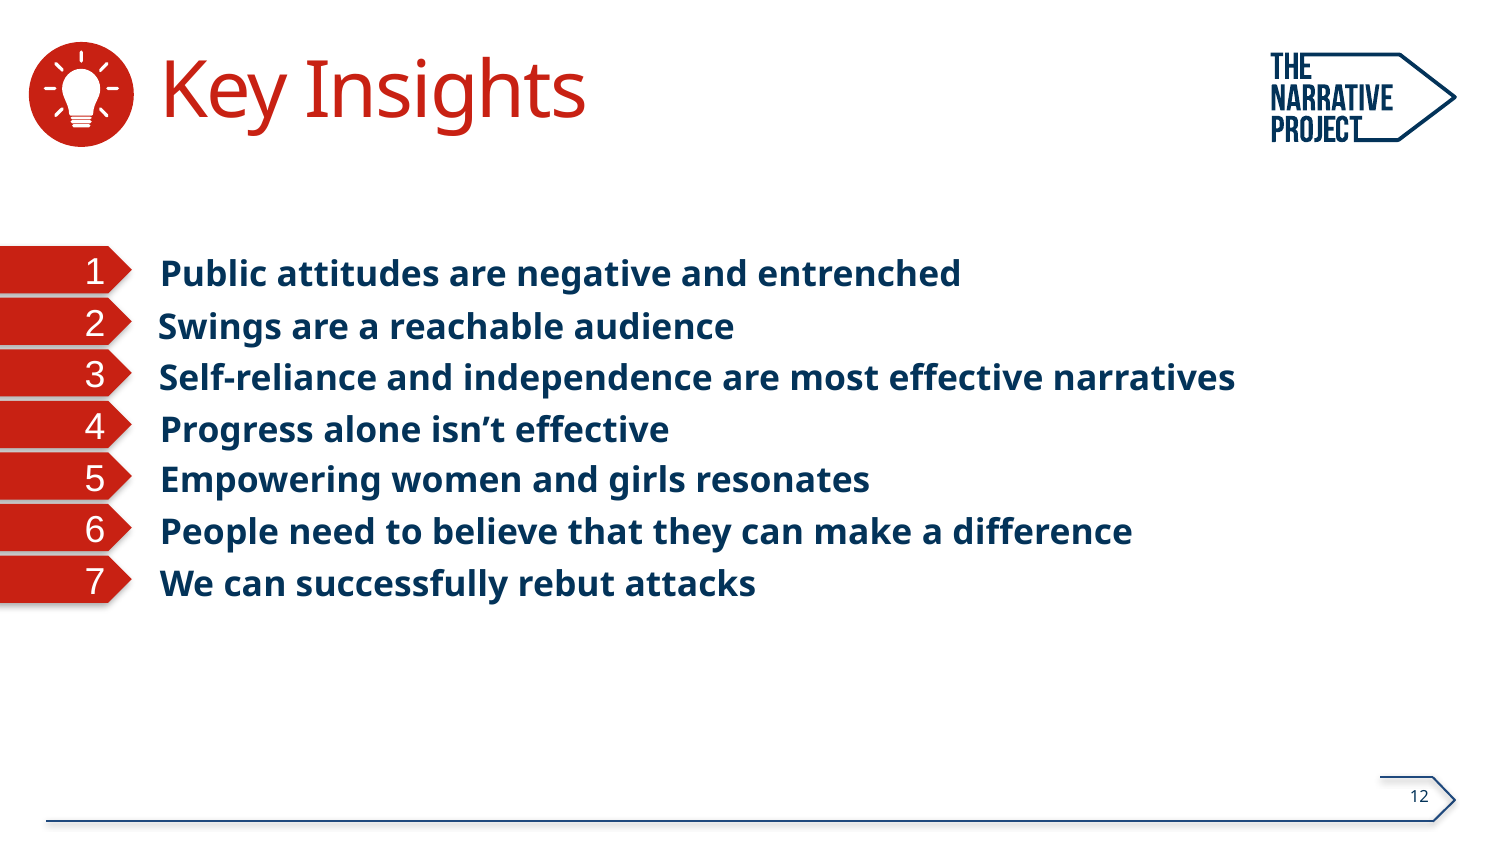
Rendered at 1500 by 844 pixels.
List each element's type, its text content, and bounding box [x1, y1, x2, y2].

text_box Self-reliance and independence are most effective narratives [158, 340, 1470, 406]
text_box Empowering women and girls resonates [159, 442, 1471, 493]
title Key Insights [159, 49, 1247, 146]
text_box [0, 245, 133, 604]
text_box People need to believe that they can make a difference [159, 493, 1471, 546]
text_box We can successfully rebut attacks [159, 546, 1471, 612]
slide_number 12 [1315, 775, 1444, 820]
text_box Swings are a reachable audience [157, 288, 1469, 354]
text_box Progress alone isn’t effective [159, 392, 1471, 442]
text_box Public attitudes are negative and entrenched [159, 236, 1400, 288]
